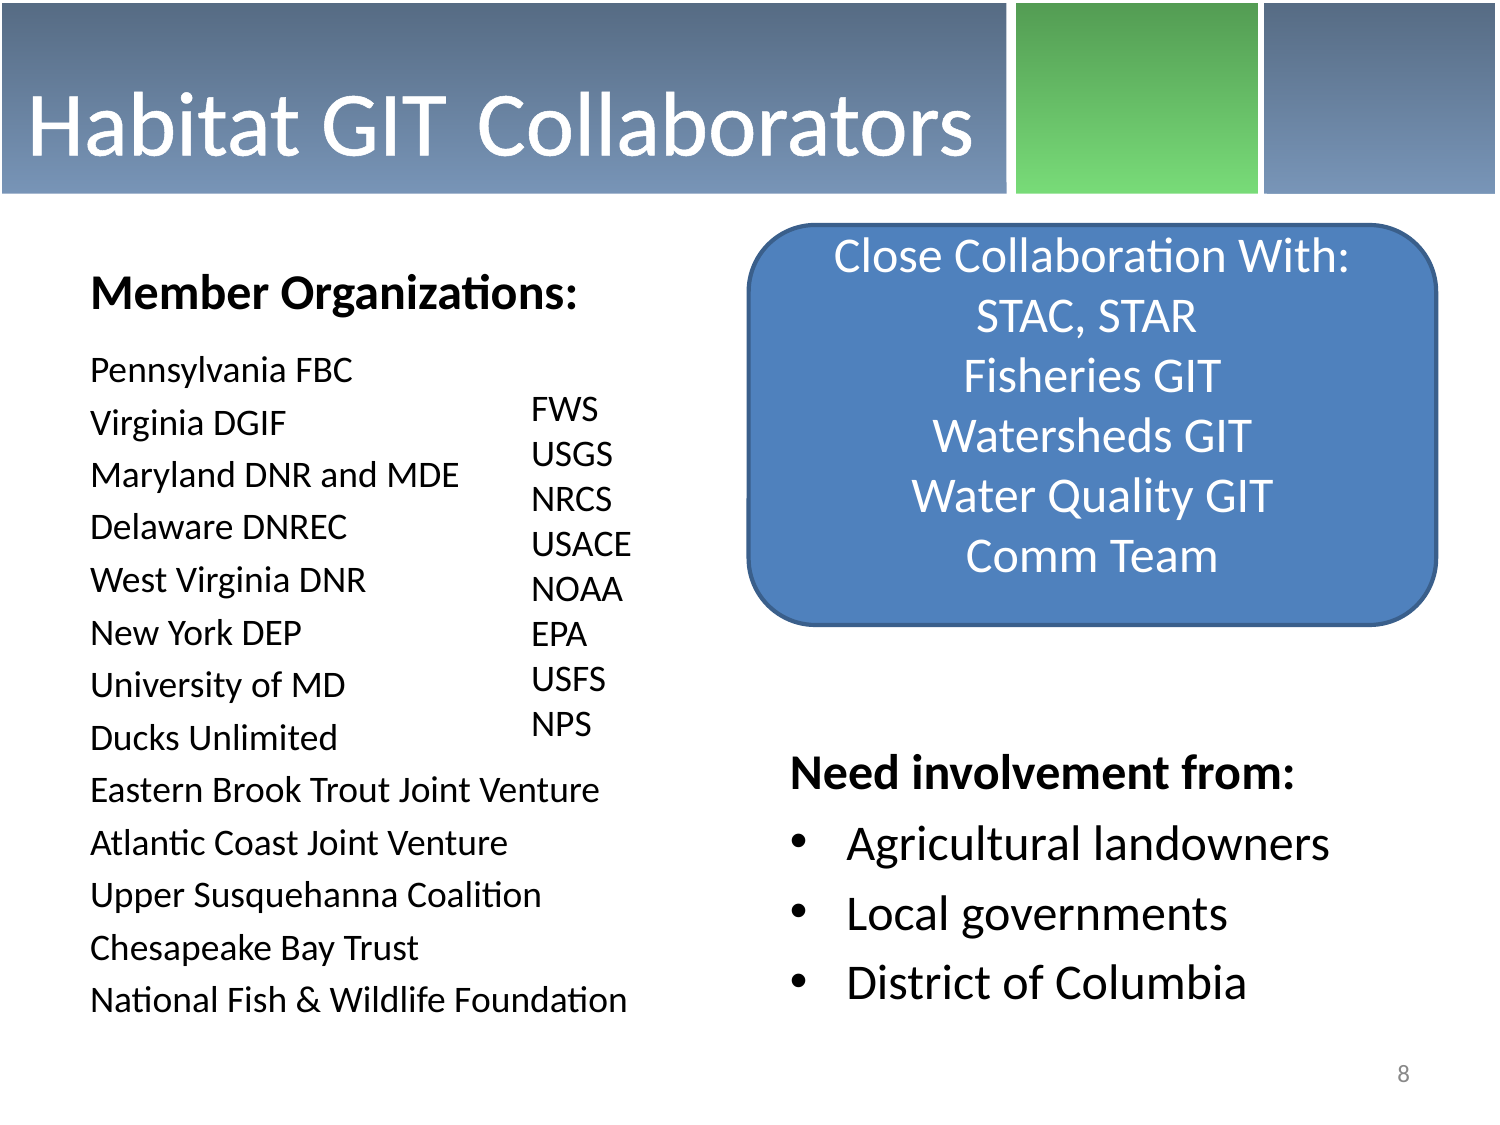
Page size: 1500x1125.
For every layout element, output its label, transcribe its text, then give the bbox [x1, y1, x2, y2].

list Member Organizations: [75, 222, 738, 328]
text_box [0, 0, 1499, 201]
slide_number 8 [1363, 1042, 1425, 1103]
list Pennsylvania FBC Virginia DGIF Maryland DNR and MDE Delaware DNREC West Virginia DNR New York DEP University of MD Ducks Unlimited Eastern Brook Trout Joint Venture Atlantic Coast Joint Venture Upper Susquehanna Coalition Chesapeake Bay Trust National Fish & Wildlife Foundation [75, 337, 663, 1013]
text_box [712, 737, 1363, 1125]
text_box FWS USGS NRCS USACE NOAA EPA USFS NPS [516, 376, 713, 752]
list Need involvement from: Agricultural landowners Local governments District of Columbia [774, 687, 1438, 1018]
text_box Close Collaboration With: STAC, STAR Fisheries GIT Watersheds GIT Water Quality GIT Comm Team [746, 222, 1439, 628]
